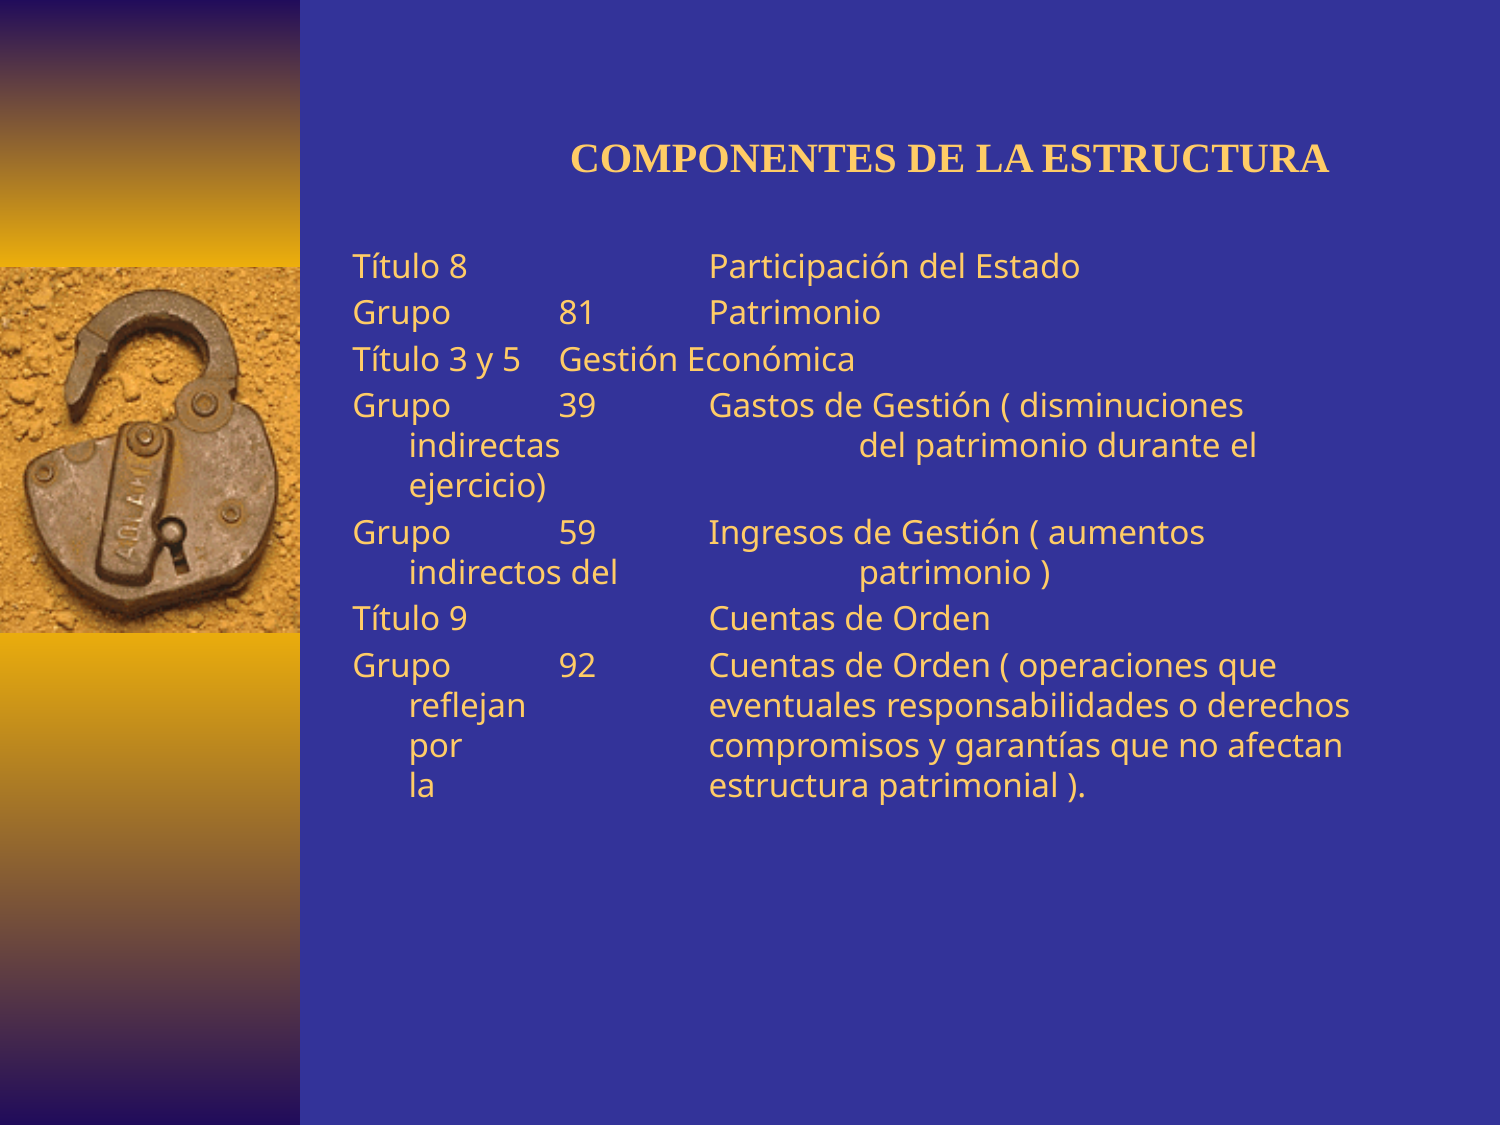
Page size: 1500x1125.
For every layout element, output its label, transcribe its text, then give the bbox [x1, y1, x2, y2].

subtitle Título 8 Participación del Estado Grupo 81 Patrimonio Título 3 y 5 Gestión Económica Grupo 39 Gastos de Gestión ( disminuciones indirectas del patrimonio durante el ejercicio) Grupo 59 Ingresos de Gestión ( aumentos indirectos del patrimonio ) Título 9 Cuentas de Orden Grupo 92 Cuentas de Orden ( operaciones que reflejan eventuales responsabilidades o derechos por compromisos y garantías que no afectan la estructura patrimonial ). [336, 236, 1376, 526]
picture [0, 267, 300, 633]
title COMPONENTES DE LA ESTRUCTURA [499, 61, 1401, 251]
